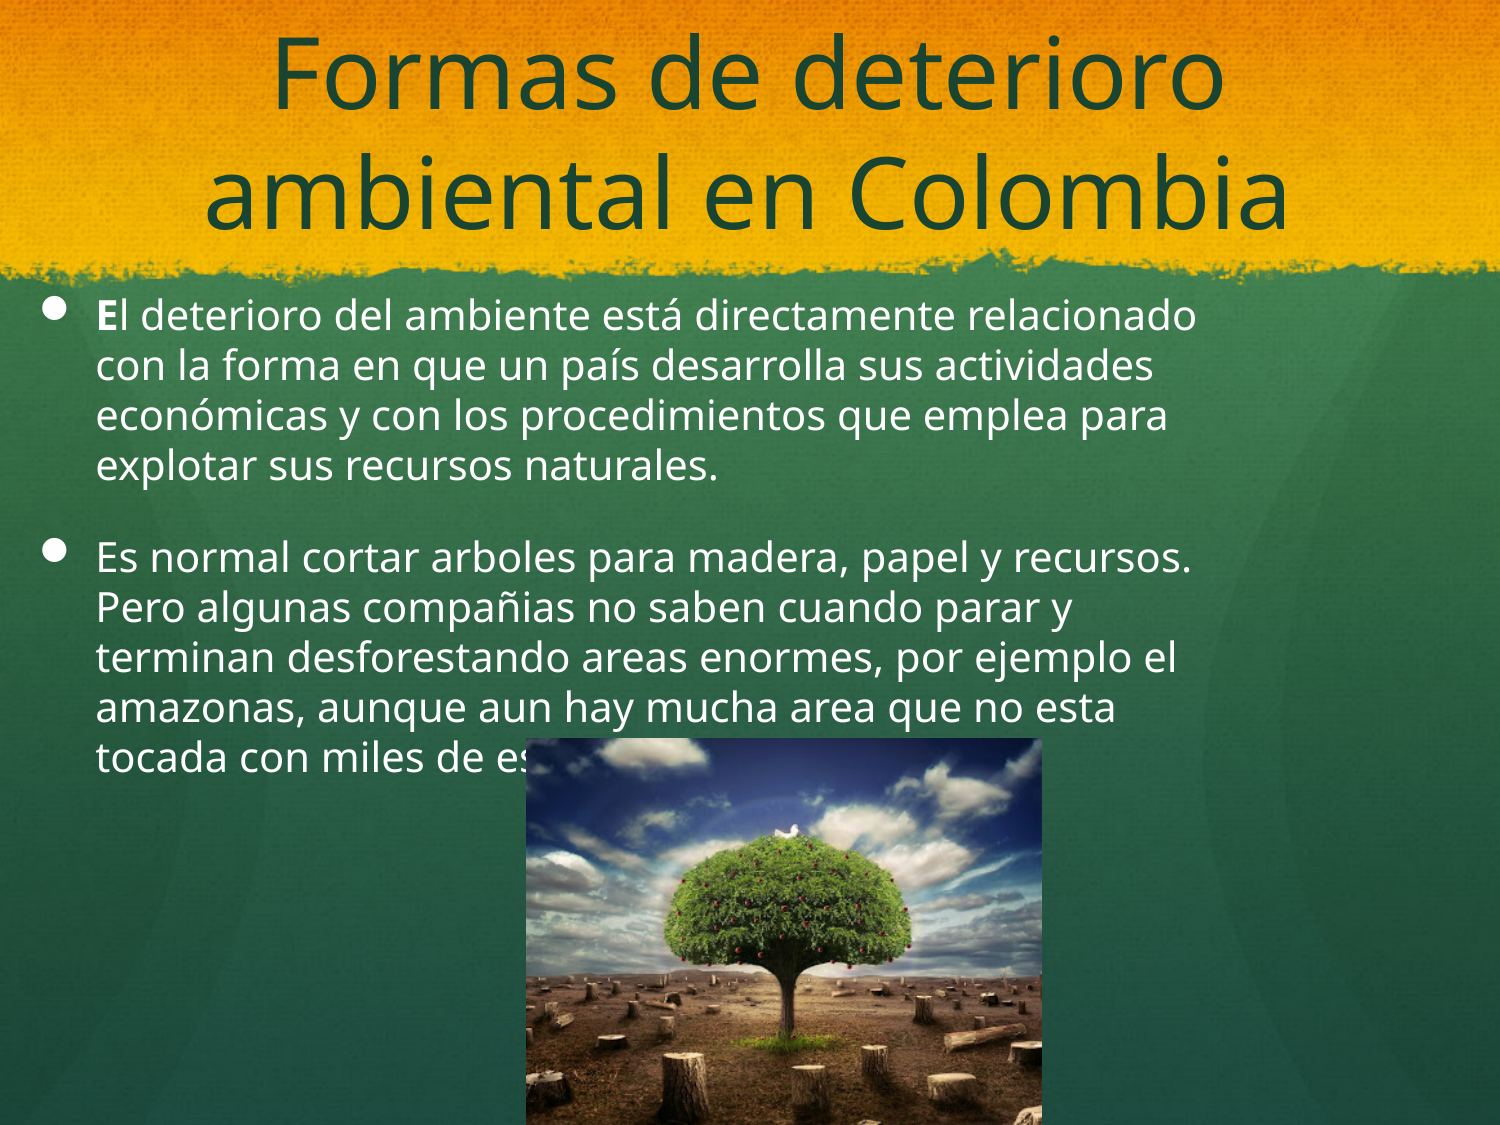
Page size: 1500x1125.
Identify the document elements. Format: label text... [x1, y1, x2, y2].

picture [0, 0, 1500, 1125]
title Formas de deterioro ambiental en Colombia [124, 24, 1373, 235]
list El deterioro del ambiente está directamente relacionado con la forma en que un país desarrolla sus actividades económicas y con los procedimientos que emplea para explotar sus recursos naturales. Es normal cortar arboles para madera, papel y recursos. Pero algunas compañias no saben cuando parar y terminan desforestando areas enormes, por ejemplo el amazonas, aunque aun hay mucha area que no esta tocada con miles de especies. [24, 280, 1273, 967]
